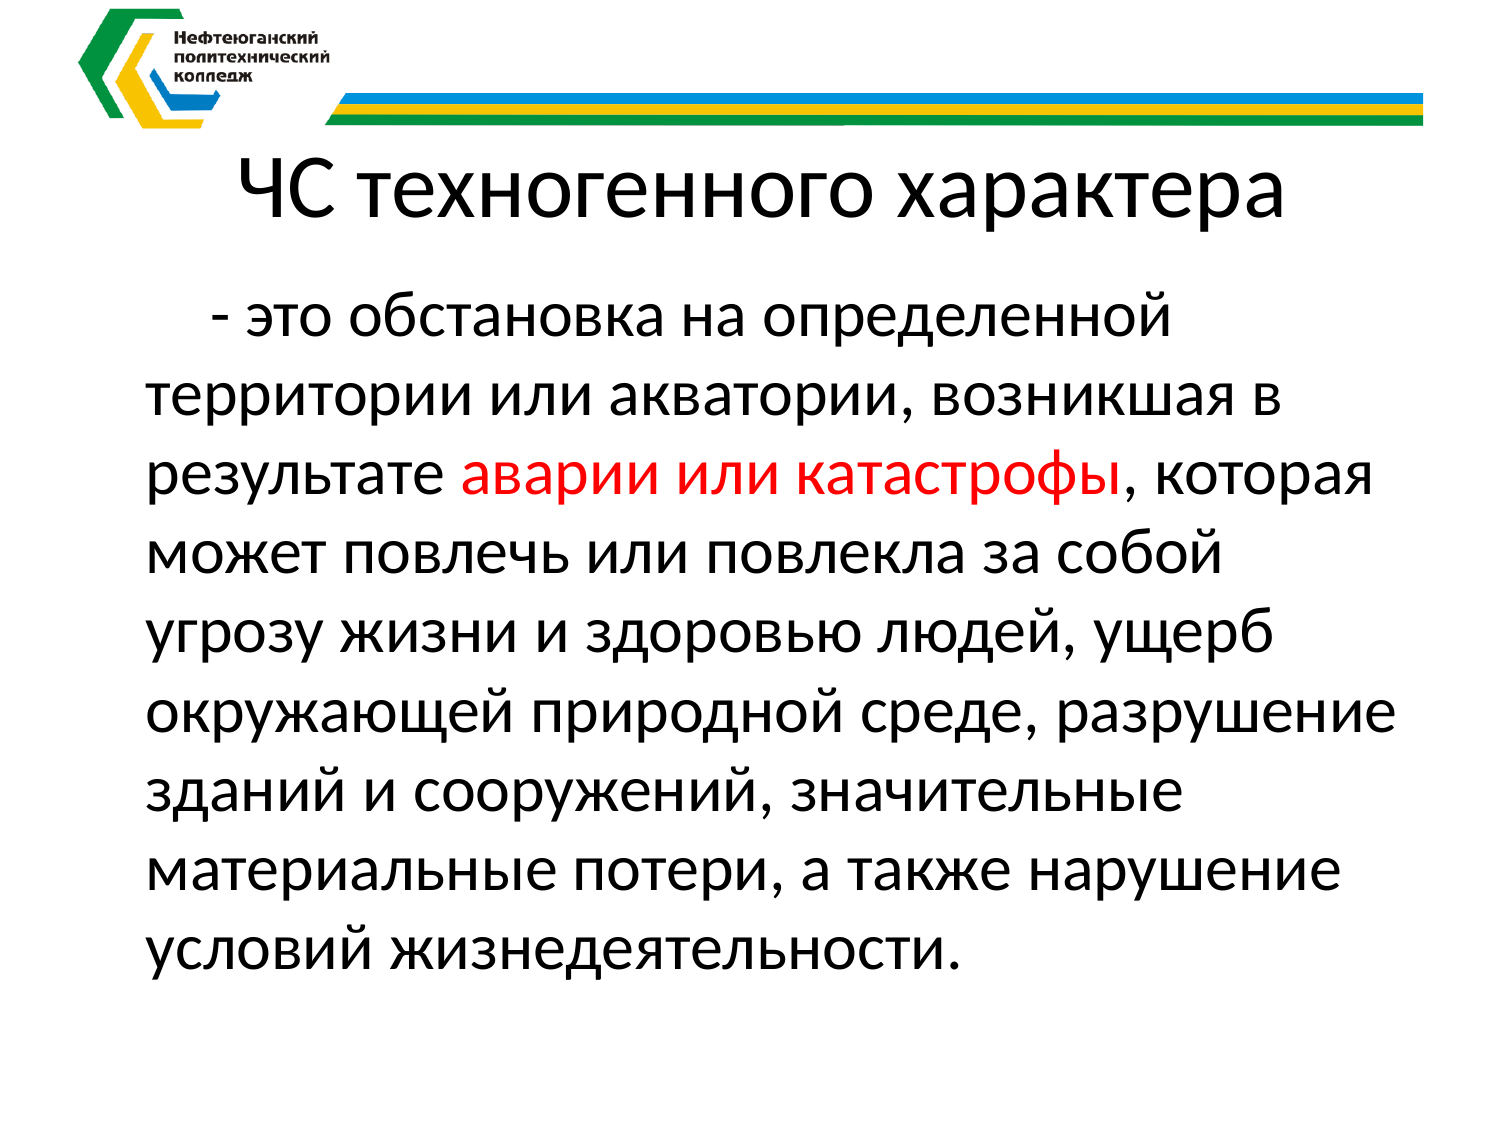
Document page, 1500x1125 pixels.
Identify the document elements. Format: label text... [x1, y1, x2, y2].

list - это обстановка на определенной территории или акватории, возникшая в результате аварии или катастрофы, которая может повлечь или повлекла за собой угрозу жизни и здоровью людей, ущерб окружающей природной среде, разрушение зданий и сооружений, значительные материальные потери, а также нарушение условий жизнедеятельности. [75, 262, 1425, 1005]
picture [53, 0, 372, 147]
title ЧС техногенного характера [87, 87, 1438, 275]
